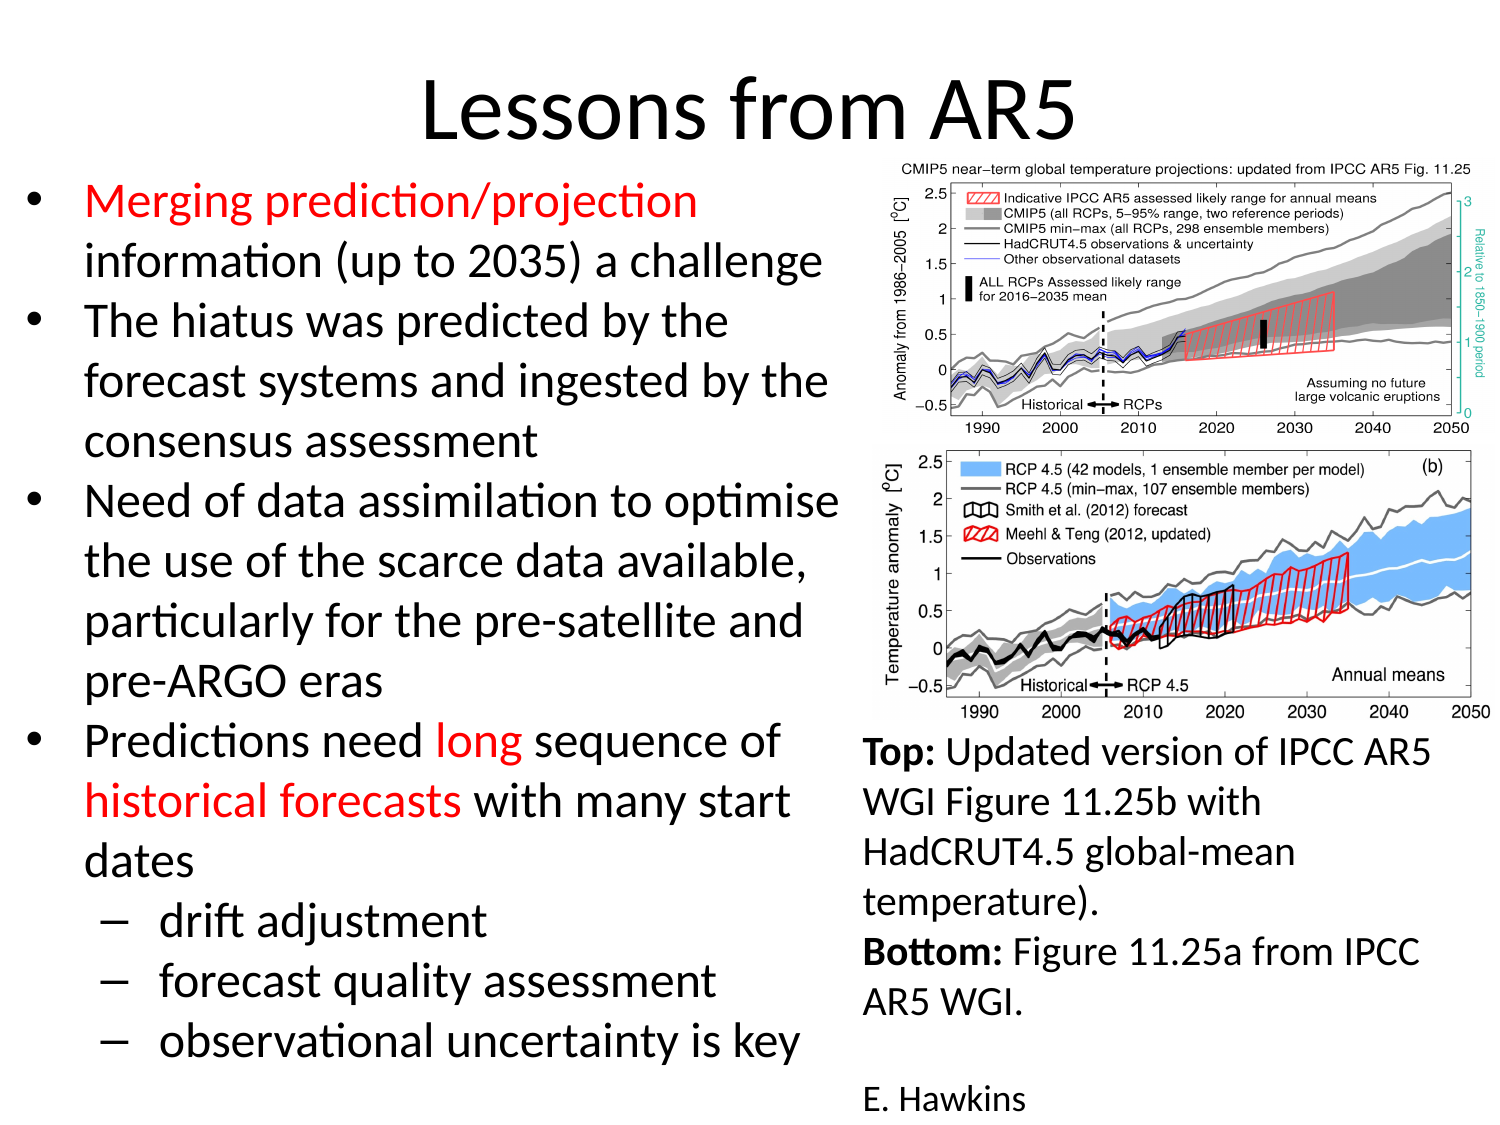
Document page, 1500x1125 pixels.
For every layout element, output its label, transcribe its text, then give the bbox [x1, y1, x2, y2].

list Top: Updated version of IPCC AR5 WGI Figure 11.25b with HadCRUT4.5 global-mean temperature). Bottom: Figure 11.25a from IPCC AR5 WGI. E. Hawkins [847, 716, 1500, 1125]
picture [871, 444, 1495, 720]
text_box Merging prediction/projection information (up to 2035) a challenge The hiatus was predicted by the forecast systems and ingested by the consensus assessment Need of data assimilation to optimise the use of the scarce data available, particularly for the pre-satellite and pre-ARGO eras Predictions need long sequence of historical forecasts with many start dates drift adjustment forecast quality assessment observational uncertainty is key [0, 160, 880, 1086]
picture [882, 157, 1495, 433]
title Lessons from AR5 [75, 45, 1425, 160]
